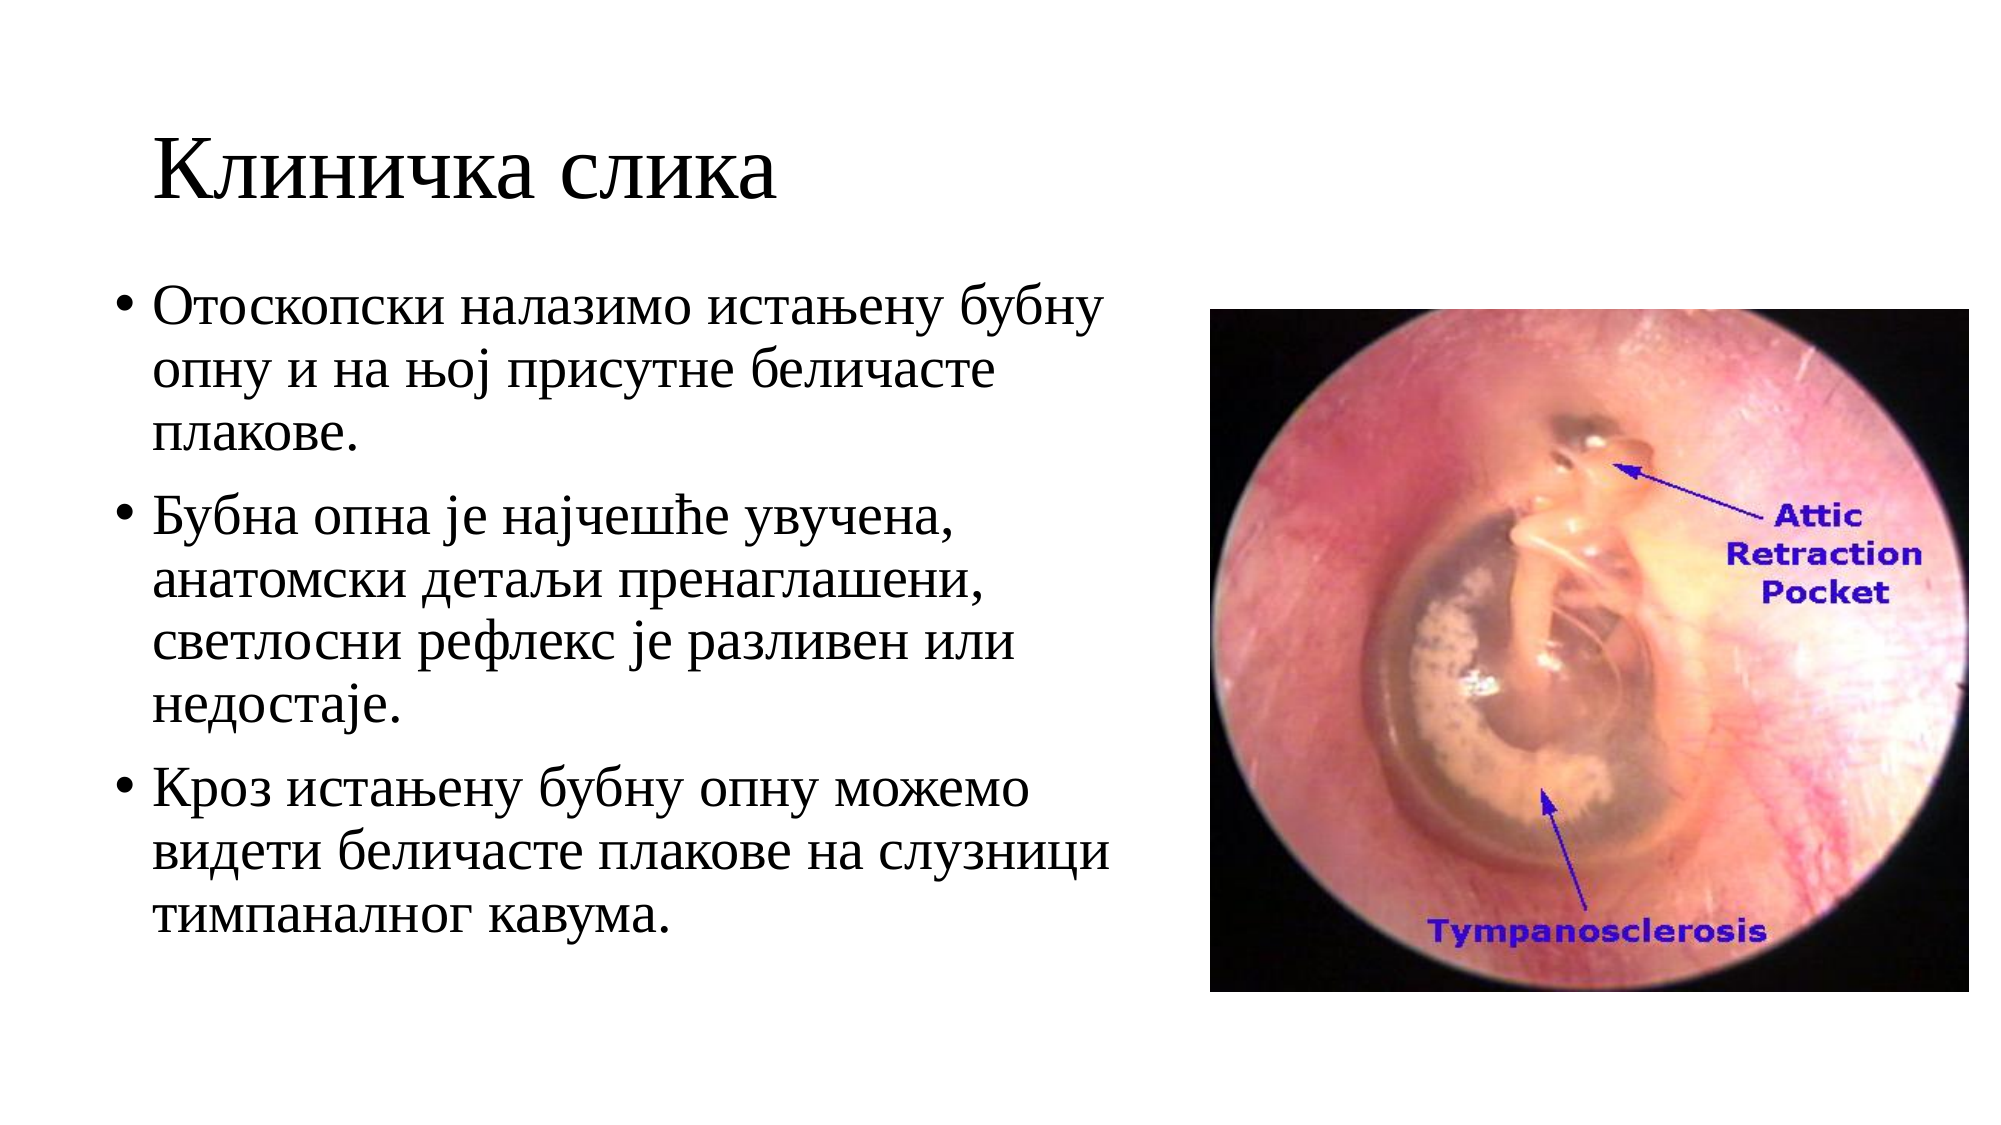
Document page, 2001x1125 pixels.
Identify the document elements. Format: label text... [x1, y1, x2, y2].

title Клиничка слика [137, 59, 1863, 278]
list Отоскопски налазимо истањену бубну опну и на њој присутне беличасте плакове. Бубна опна је најчешће увучена, анатомски детаљи пренаглашени, светлосни рефлекс је разливен или недостаје. Кроз истањену бубну опну можемо видети беличасте плакове на слузници тимпаналног кавума. [99, 267, 1219, 981]
picture [1210, 309, 1969, 992]
